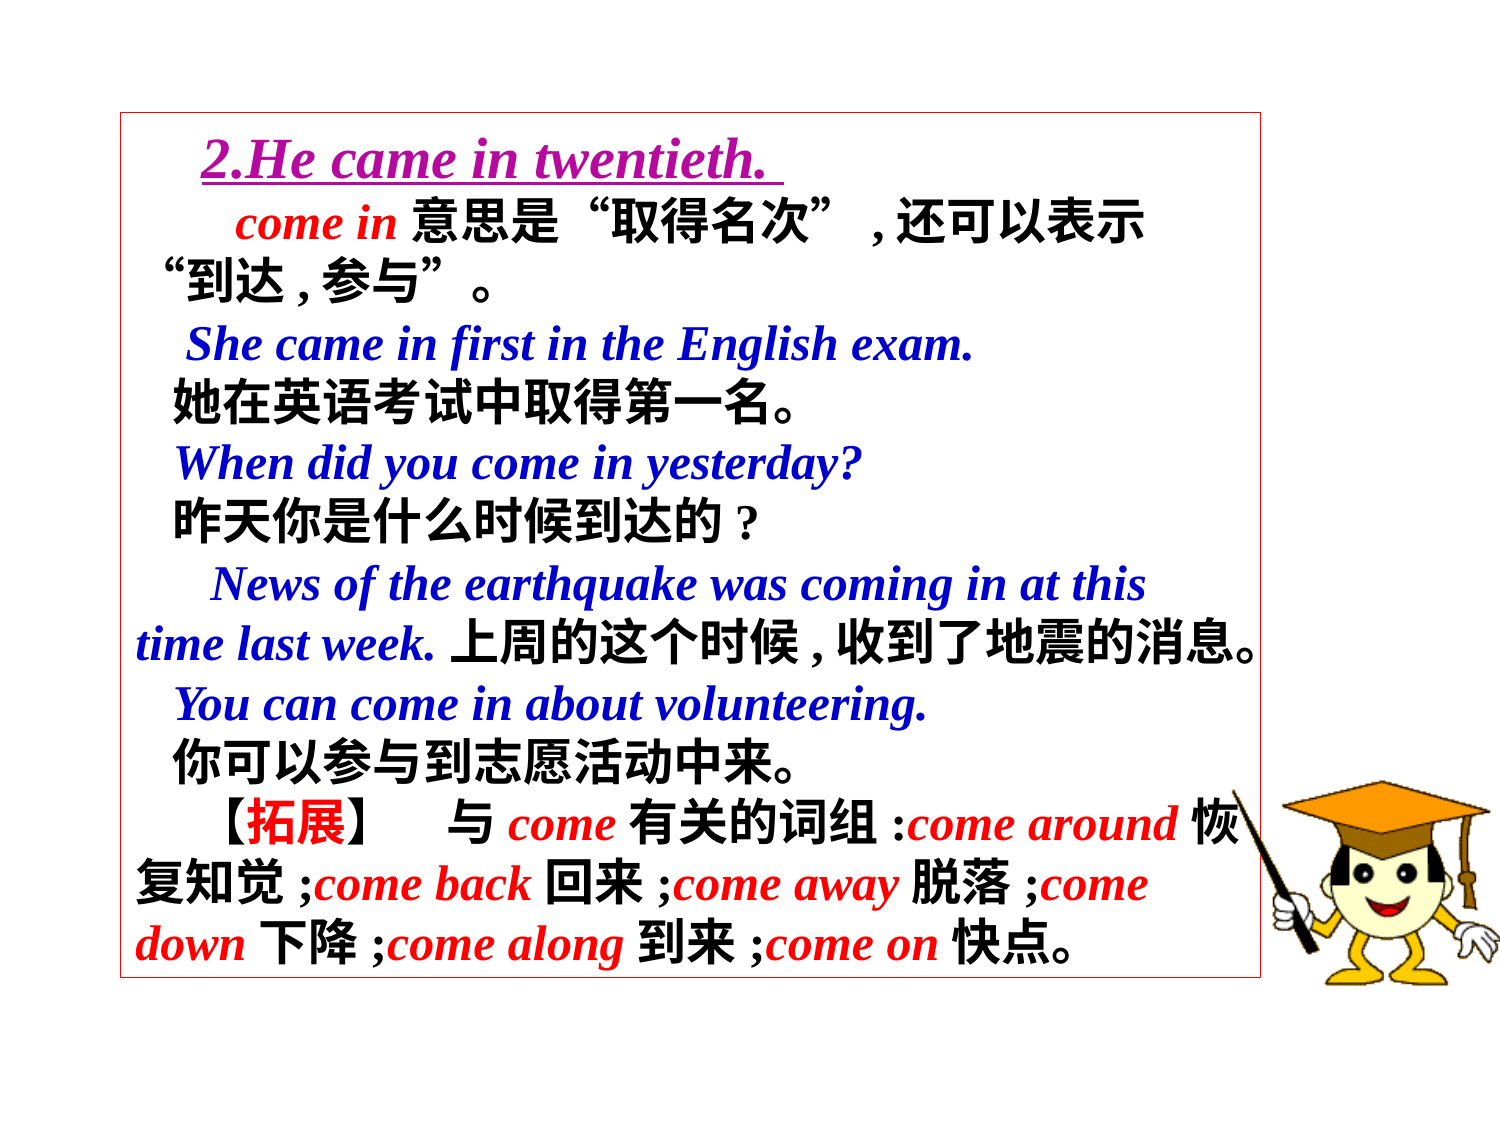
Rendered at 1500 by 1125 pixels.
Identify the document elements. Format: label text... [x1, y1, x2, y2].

text_box 2.He came in twentieth. come in意思是“取得名次”,还可以表示“到达,参与”。 She came in first in the English exam. 她在英语考试中取得第一名。 When did you come in yesterday? 昨天你是什么时候到达的? News of the earthquake was coming in at this time last week.上周的这个时候,收到了地震的消息。 You can come in about volunteering. 你可以参与到志愿活动中来。 【拓展】 与come有关的词组:come around恢复知觉;come back回来;come away脱落;come down下降;come along到来;come on快点。 [120, 112, 1261, 978]
picture [1212, 765, 1500, 1001]
